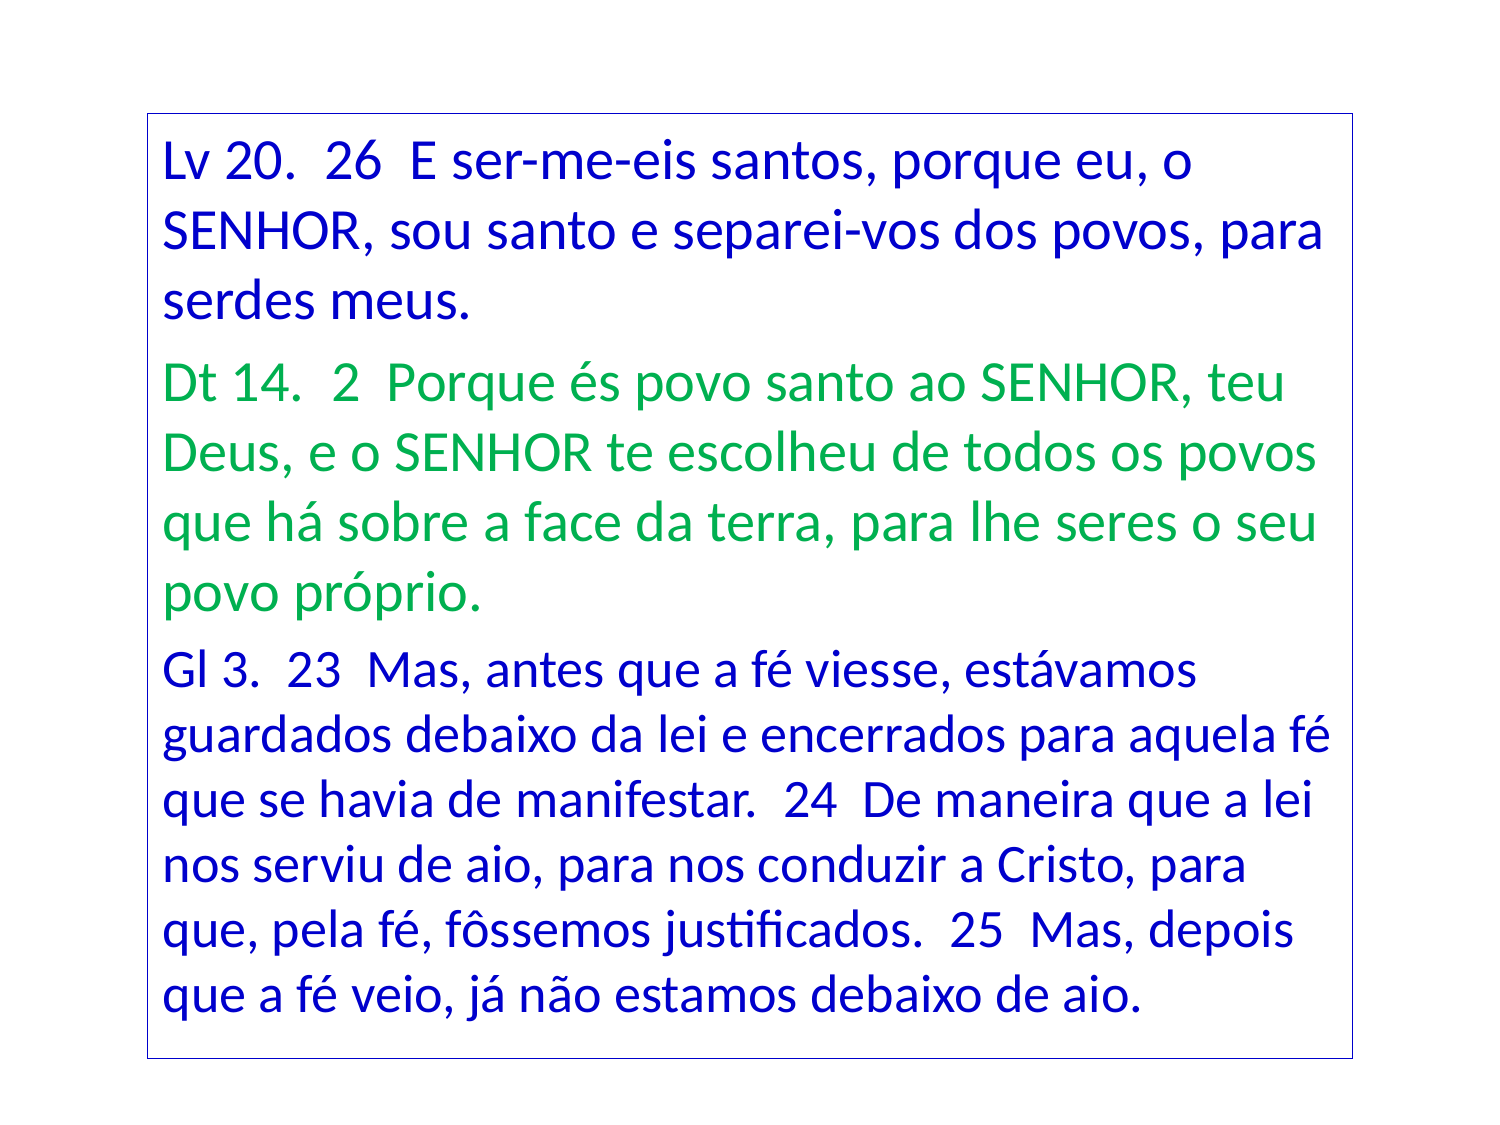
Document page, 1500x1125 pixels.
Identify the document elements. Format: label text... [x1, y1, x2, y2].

list Lv 20. 26 E ser-me-eis santos, porque eu, o SENHOR, sou santo e separei-vos dos povos, para serdes meus. Dt 14. 2 Porque és povo santo ao SENHOR, teu Deus, e o SENHOR te escolheu de todos os povos que há sobre a face da terra, para lhe seres o seu povo próprio. Gl 3. 23 Mas, antes que a fé viesse, estávamos guardados debaixo da lei e encerrados para aquela fé que se havia de manifestar. 24 De maneira que a lei nos serviu de aio, para nos conduzir a Cristo, para que, pela fé, fôssemos justificados. 25 Mas, depois que a fé veio, já não estamos debaixo de aio. [147, 113, 1353, 1059]
